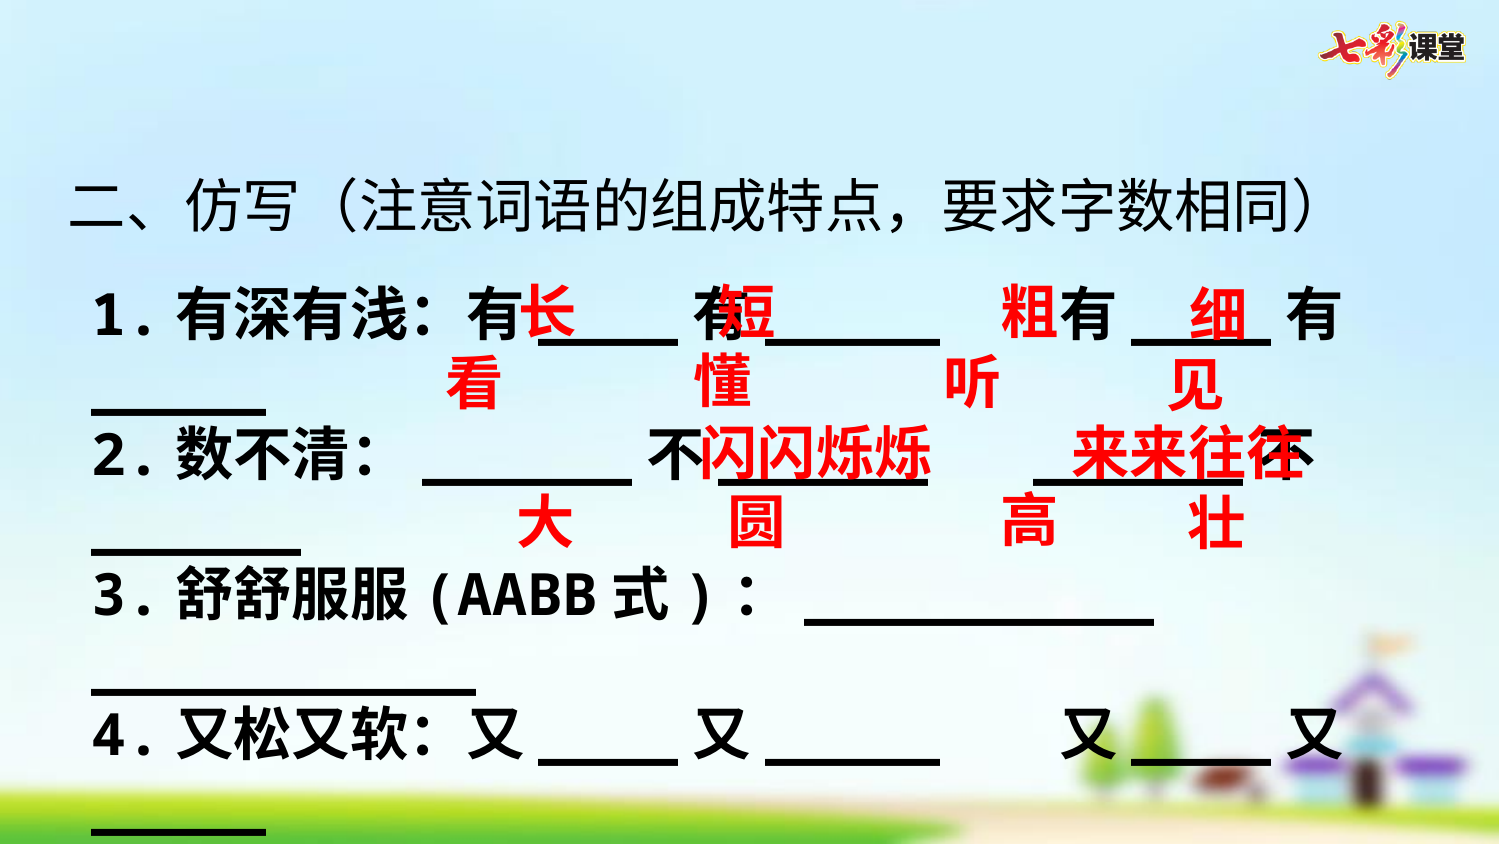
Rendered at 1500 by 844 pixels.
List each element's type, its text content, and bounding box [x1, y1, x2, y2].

text_box 大 [501, 477, 644, 563]
text_box 懂 [678, 336, 845, 422]
picture [0, 0, 1499, 844]
text_box 来来往往 [1056, 409, 1376, 494]
text_box 圆 [713, 477, 879, 563]
text_box 听 [929, 338, 1095, 423]
text_box 短 [702, 268, 845, 336]
text_box 长 [504, 268, 623, 353]
text_box 闪闪烁烁 [684, 409, 1004, 494]
text_box 细 [1175, 270, 1317, 340]
text_box 粗 [986, 268, 1128, 353]
text_box 壮 [1172, 478, 1339, 564]
text_box 1.有深有浅：有____有_____ 有____有_____ 2.数不清：______不______ ______不______ 3.舒舒服服(AABB式)：__________ ___________ 4.又松又软：又____又_____ 又____又_____ [76, 269, 1459, 844]
text_box 看 [430, 338, 597, 424]
text_box 高 [986, 475, 1152, 561]
text_box 见 [1151, 340, 1317, 409]
text_box 二、仿写（注意词语的组成特点，要求字数相同） [53, 161, 1400, 247]
